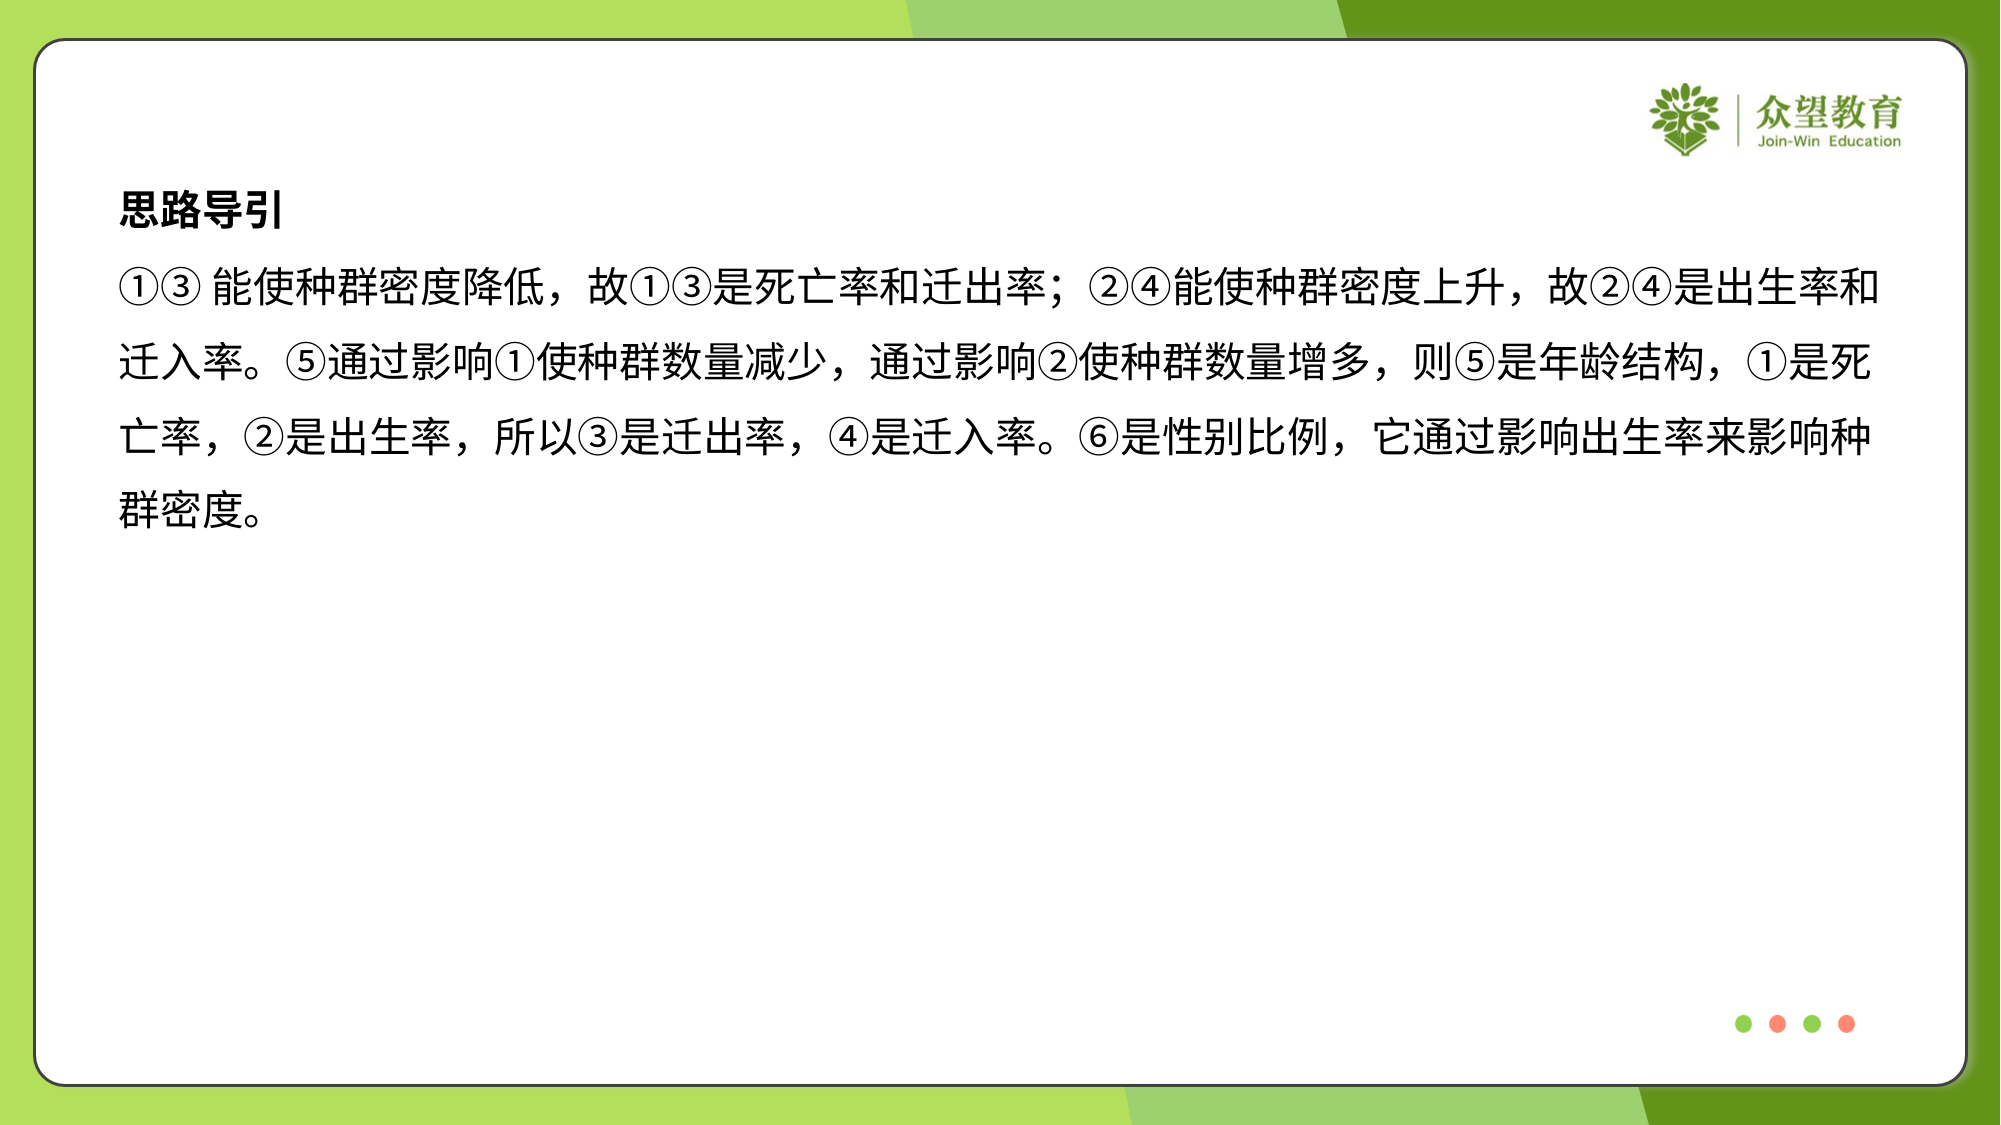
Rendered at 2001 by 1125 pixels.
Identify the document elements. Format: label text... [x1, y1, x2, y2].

picture [0, 0, 2000, 1125]
text_box 思路导引 ①③能使种群密度降低，故①③是死亡率和迁出率；②④能使种群密度上升，故②④是出生率和 迁入率。⑤通过影响①使种群数量减少，通过影响②使种群数量增多，则⑤是年龄结构，①是死 亡率，②是出生率，所以③是迁出率，④是迁入率。⑥是性别比例，它通过影响出生率来影响种 群密度。 [118, 158, 1883, 527]
